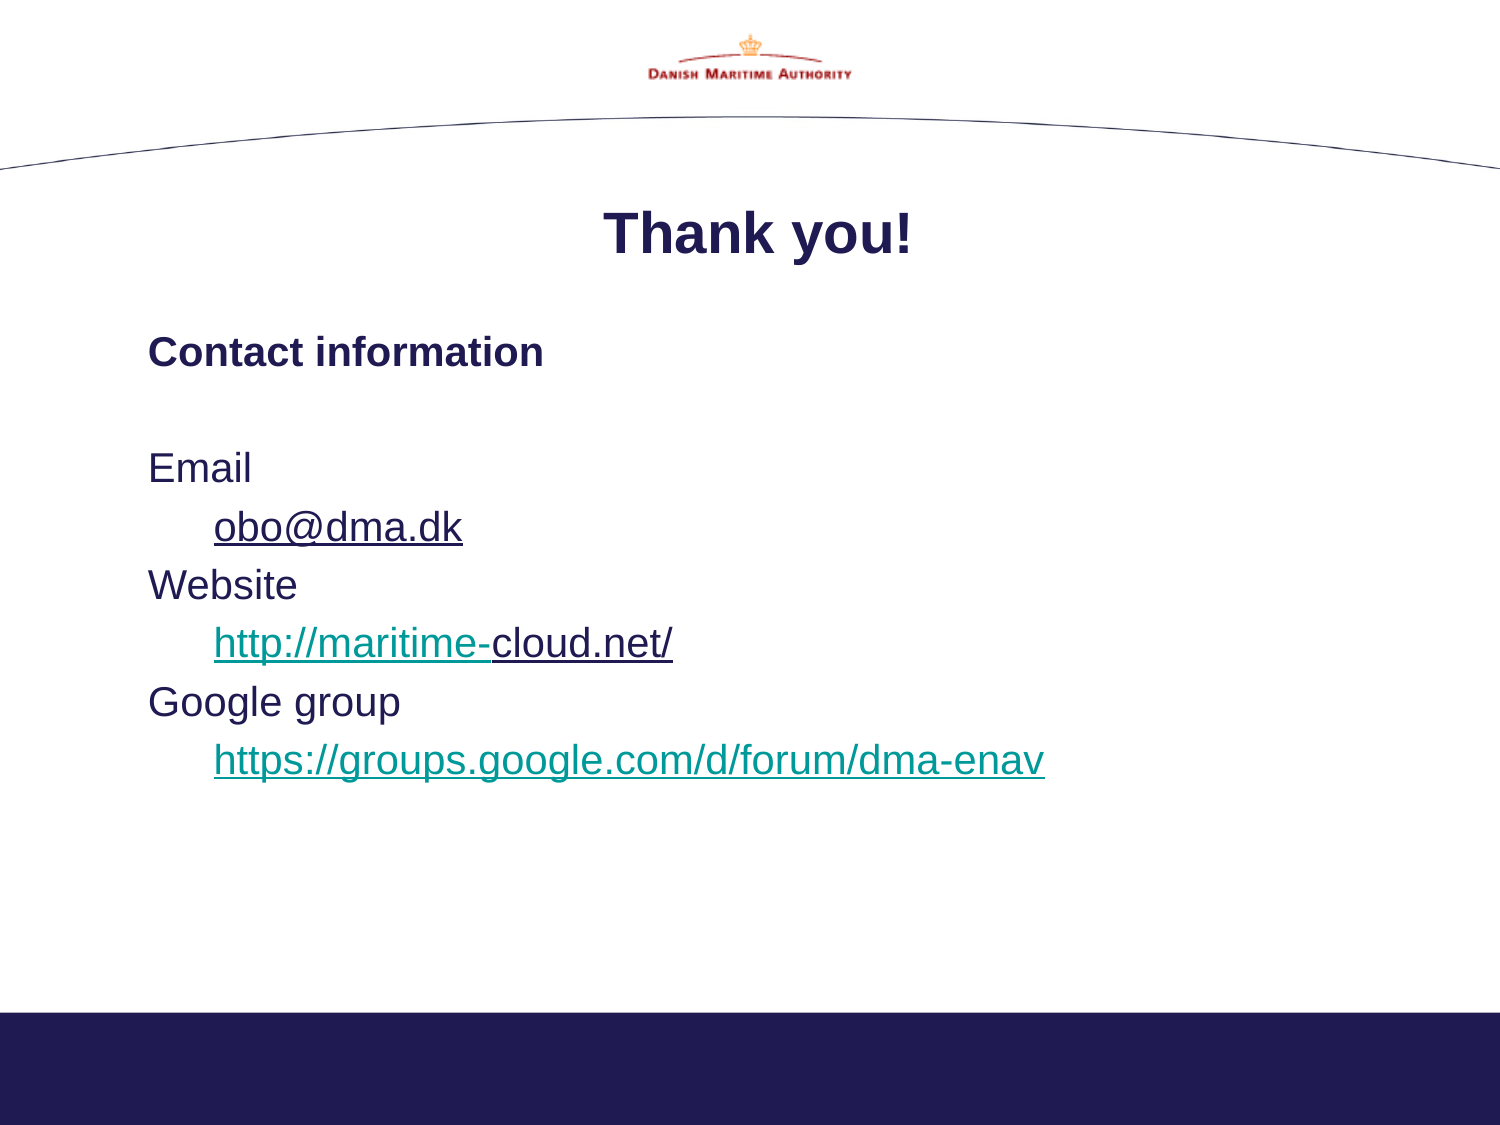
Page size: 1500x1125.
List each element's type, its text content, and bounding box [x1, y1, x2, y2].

title Thank you! [103, 198, 1415, 262]
picture [0, 29, 1500, 184]
list Contact information Email obo@dma.dk Website http://maritime-cloud.net/ Google group https://groups.google.com/d/forum/dma-enav [132, 316, 1351, 841]
